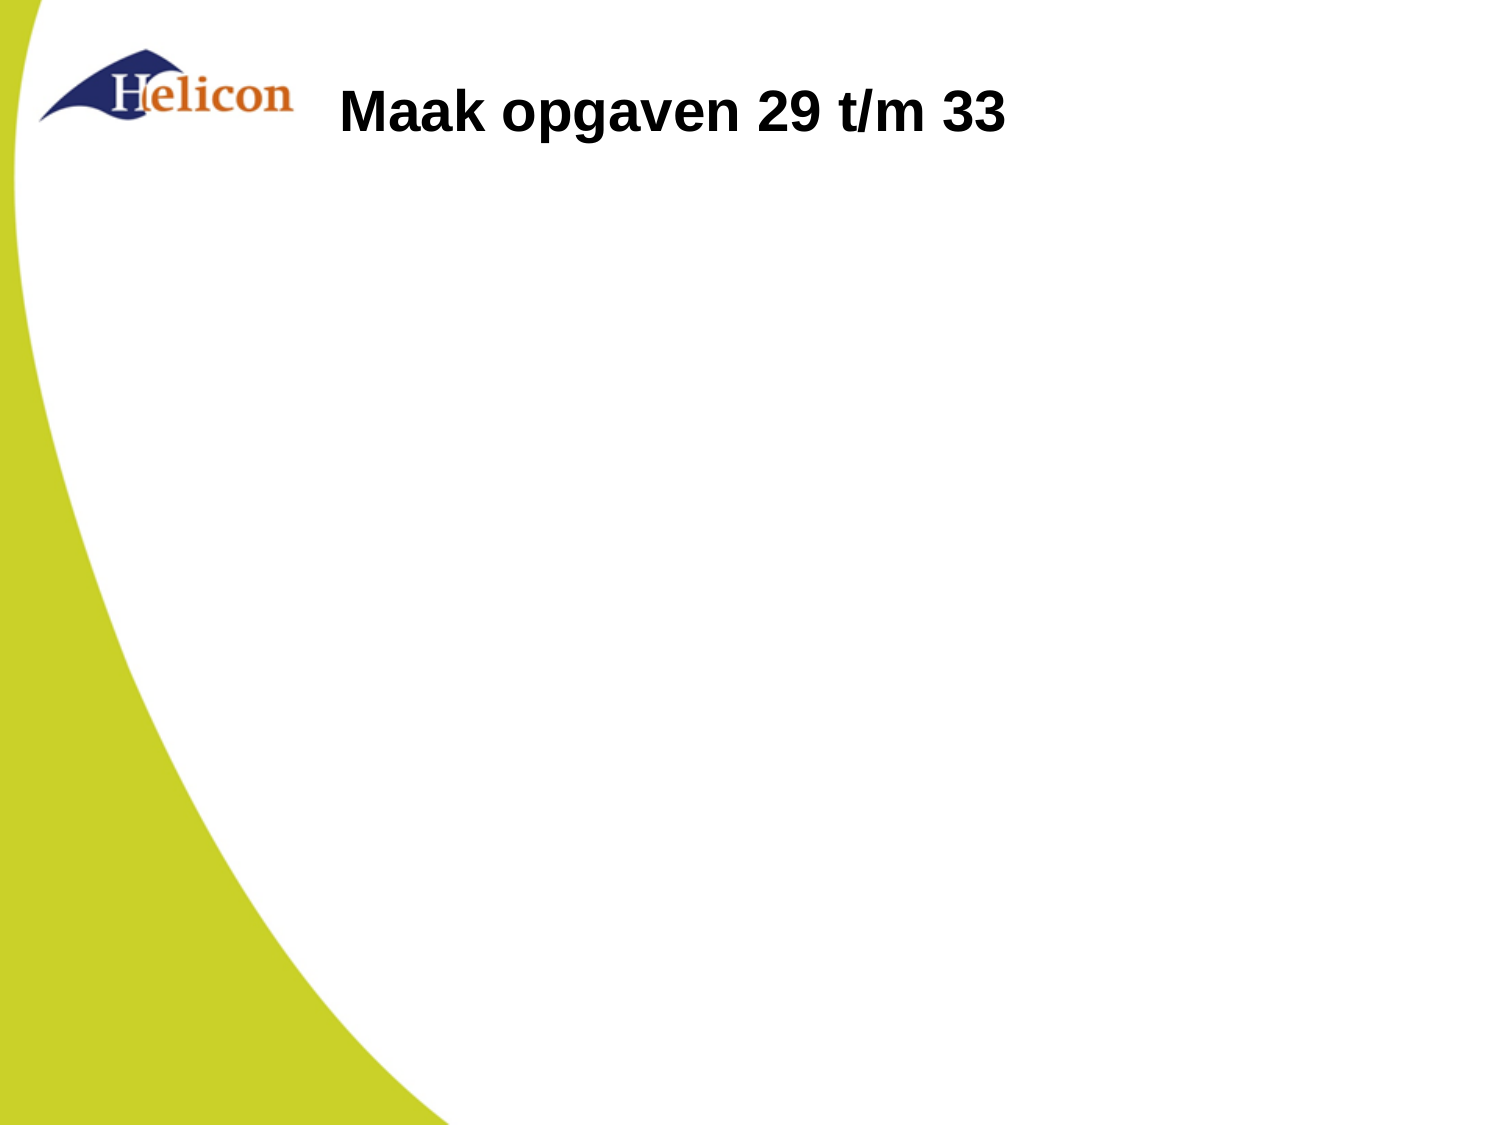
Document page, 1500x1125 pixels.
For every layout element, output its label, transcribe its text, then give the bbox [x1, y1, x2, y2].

picture [0, 0, 1500, 1125]
title Maak opgaven 29 t/m 33 [324, 54, 1415, 161]
